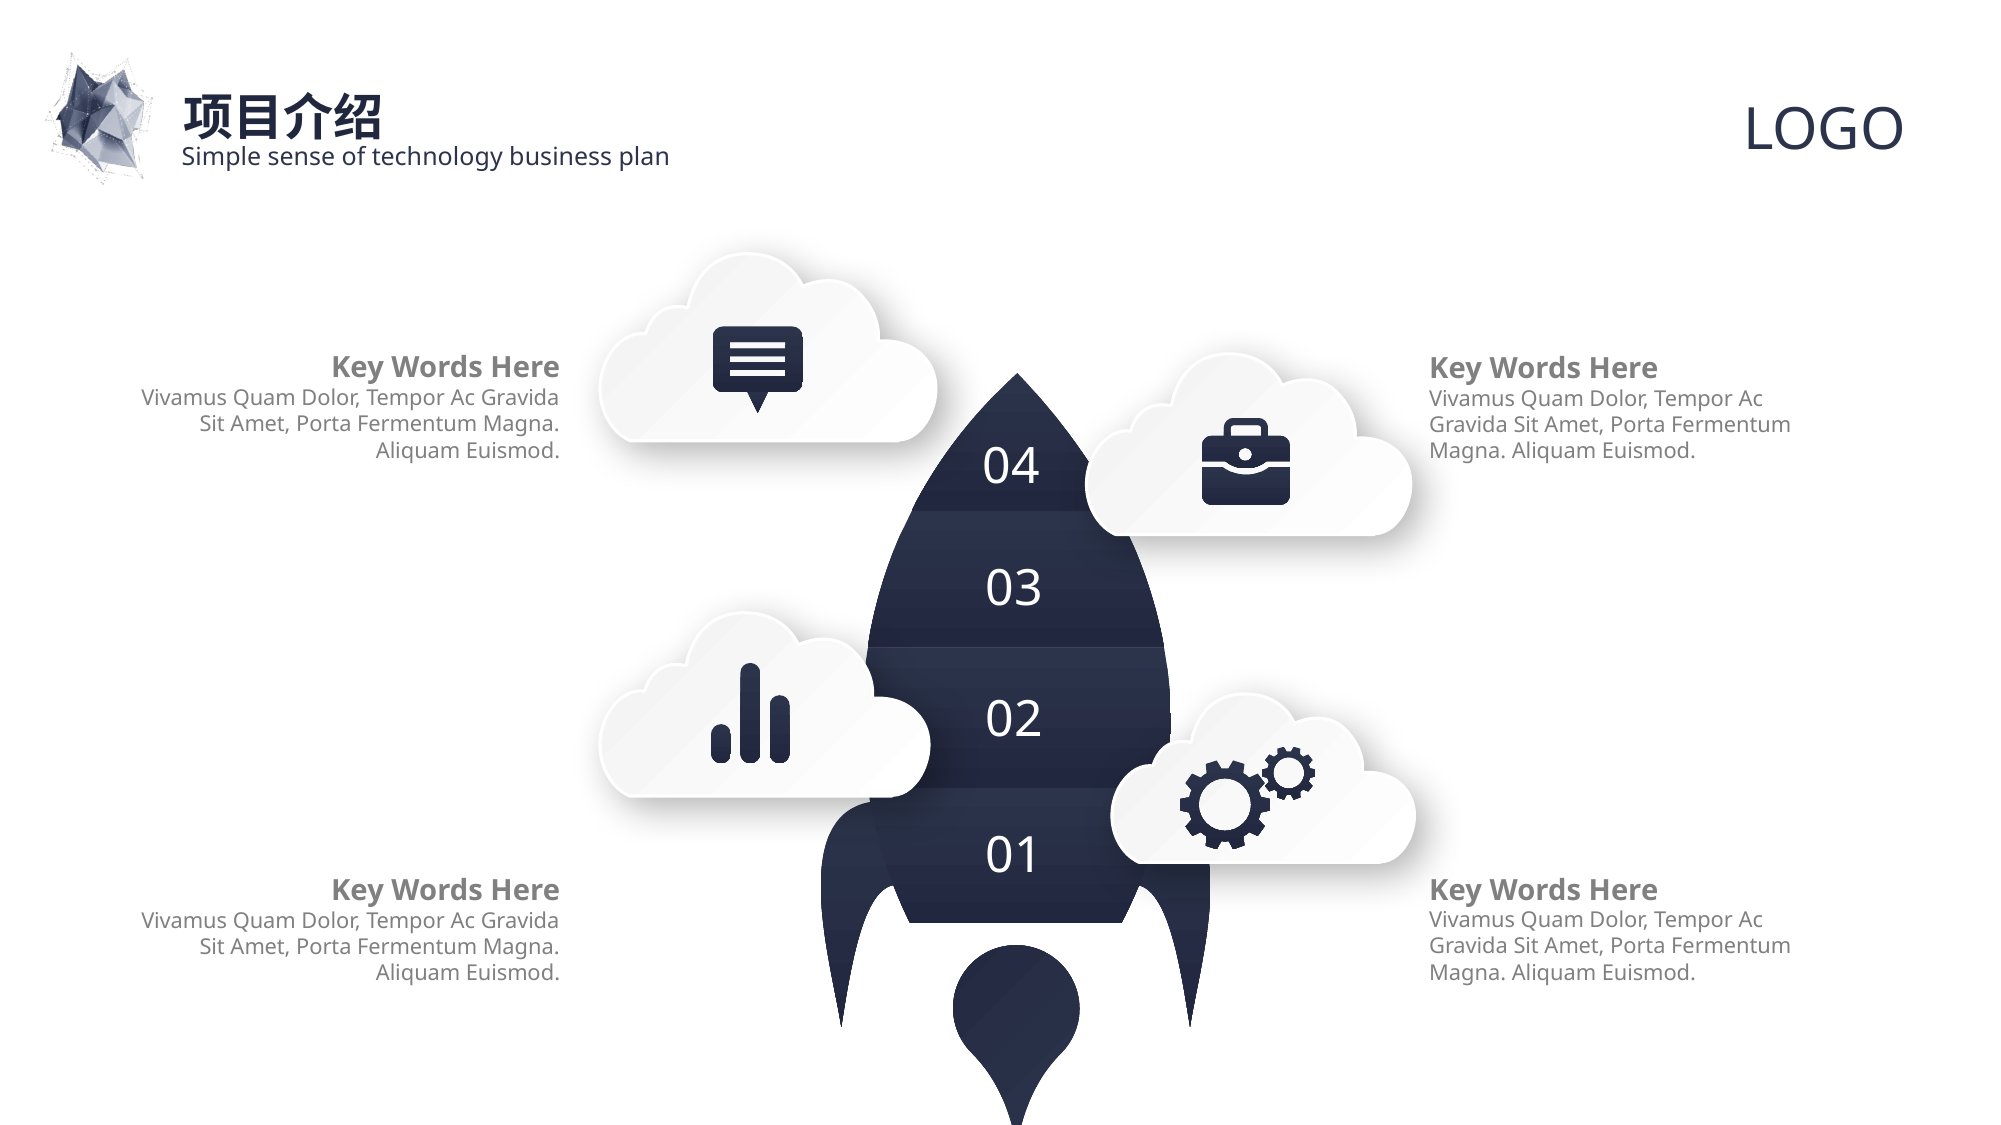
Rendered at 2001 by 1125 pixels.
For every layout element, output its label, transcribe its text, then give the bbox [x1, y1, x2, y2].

text_box [1211, 693, 1415, 863]
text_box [1202, 417, 1290, 505]
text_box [179, 70, 774, 175]
picture [0, 0, 188, 236]
text_box [1185, 353, 1411, 535]
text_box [1180, 746, 1316, 850]
text_box Key Words Here Vivamus Quam Dolor, Tempor Ac Gravida Sit Amet, Porta Fermentum Magna. Aliquam Euismod. [1414, 828, 1852, 992]
text_box Key Words Here Vivamus Quam Dolor, Tempor Ac Gravida Sit Amet, Porta Fermentum Magna. Aliquam Euismod. [1414, 307, 1852, 471]
text_box Key Words Here Vivamus Quam Dolor, Tempor Ac Gravida Sit Amet, Porta Fermentum Magna. Aliquam Euismod. [123, 306, 575, 470]
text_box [820, 373, 1211, 1072]
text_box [711, 662, 790, 764]
text_box [599, 612, 820, 797]
text_box [600, 253, 934, 441]
text_box Key Words Here Vivamus Quam Dolor, Tempor Ac Gravida Sit Amet, Porta Fermentum Magna. Aliquam Euismod. [123, 828, 575, 993]
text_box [712, 326, 803, 413]
